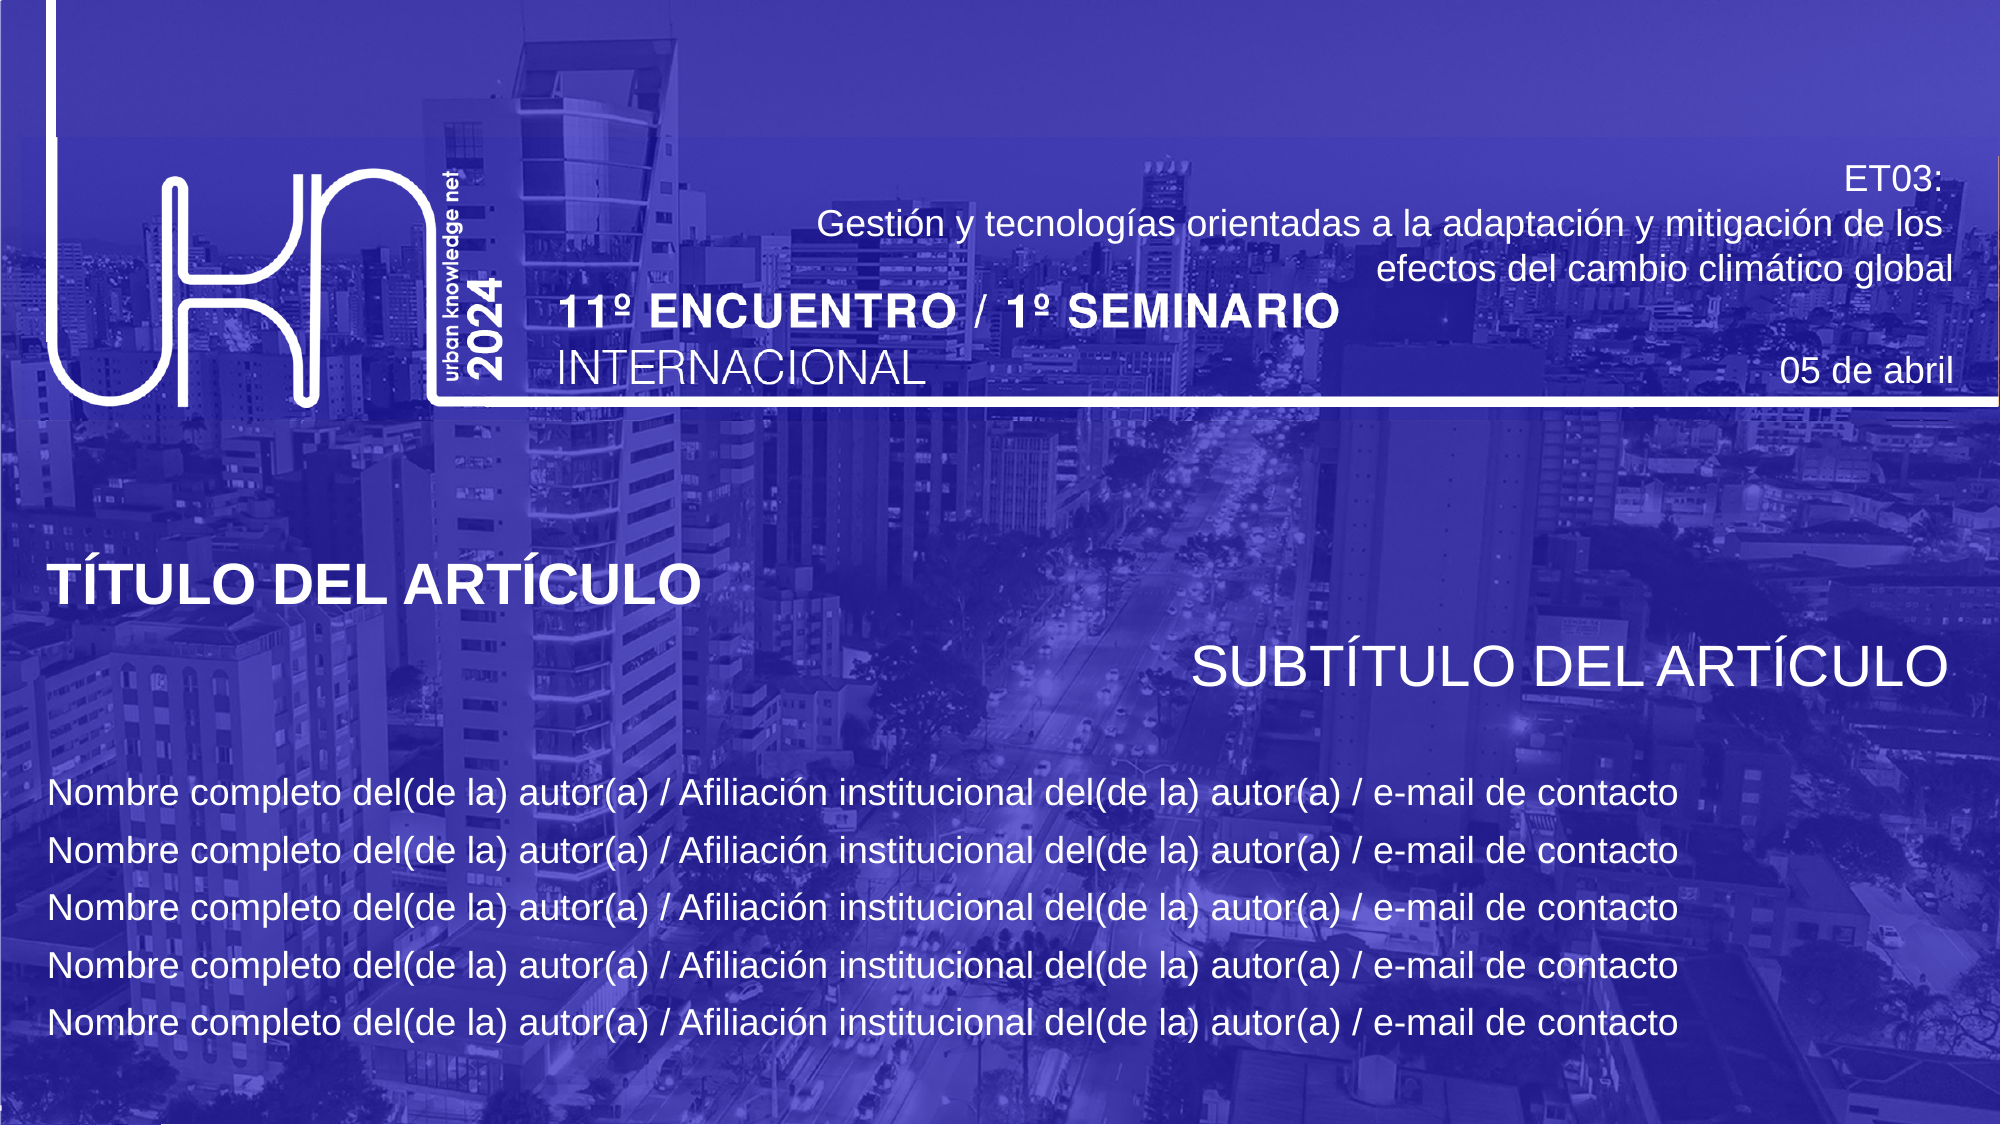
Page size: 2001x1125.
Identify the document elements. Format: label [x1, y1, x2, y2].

text_box [20, 0, 1999, 421]
picture [1, 0, 2000, 1124]
